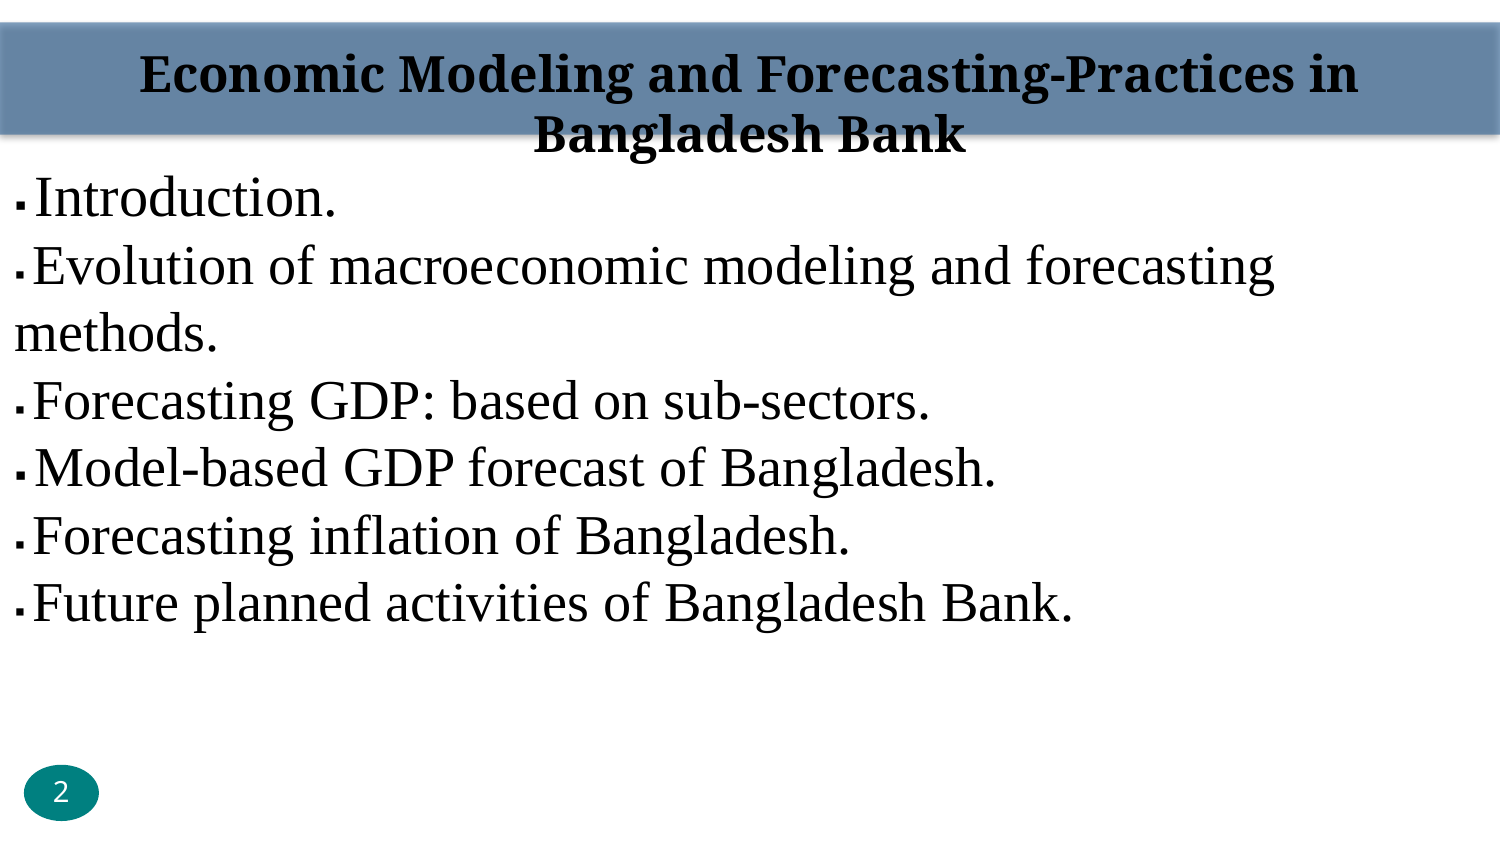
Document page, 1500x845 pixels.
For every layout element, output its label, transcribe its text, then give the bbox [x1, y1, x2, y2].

text_box ▪ Introduction. ▪ Evolution of macroeconomic modeling and forecasting methods. ▪ Forecasting GDP: based on sub-sectors. ▪ Model-based GDP forecast of Bangladesh. ▪ Forecasting inflation of Bangladesh. ▪ Future planned activities of Bangladesh Bank. [0, 150, 1500, 709]
slide_number 2 [23, 764, 99, 822]
text_box Economic Modeling and Forecasting-Practices in Bangladesh Bank [0, 34, 1500, 150]
